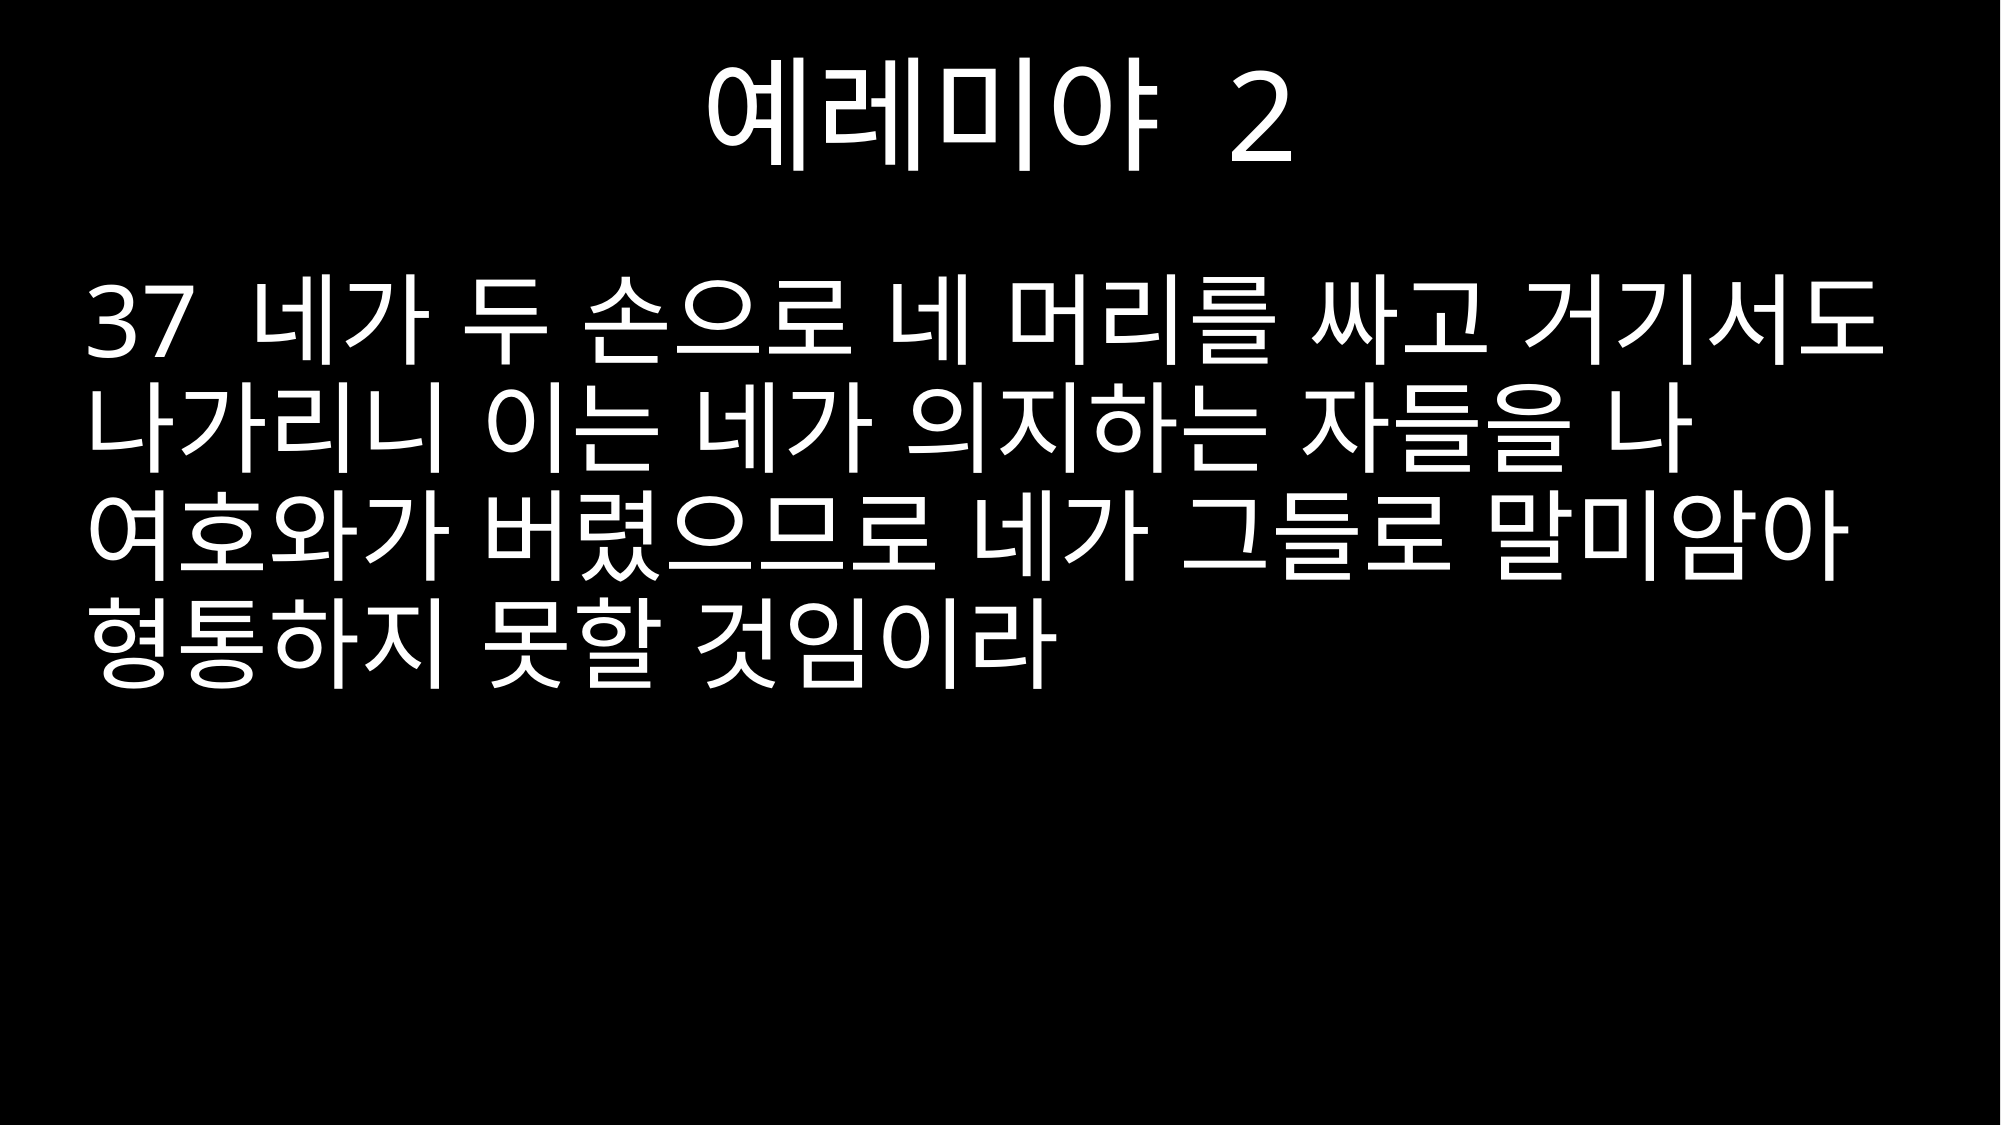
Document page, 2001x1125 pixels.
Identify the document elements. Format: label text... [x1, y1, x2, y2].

picture [0, 0, 2001, 1125]
footer 예레미야 2 [0, 32, 2000, 192]
list 37 네가 두 손으로 네 머리를 싸고 거기서도 나가리니 이는 네가 의지하는 자들을 나 여호와가 버렸으므로 네가 그들로 말미암아 형통하지 못할 것임이라 [69, 263, 1953, 423]
